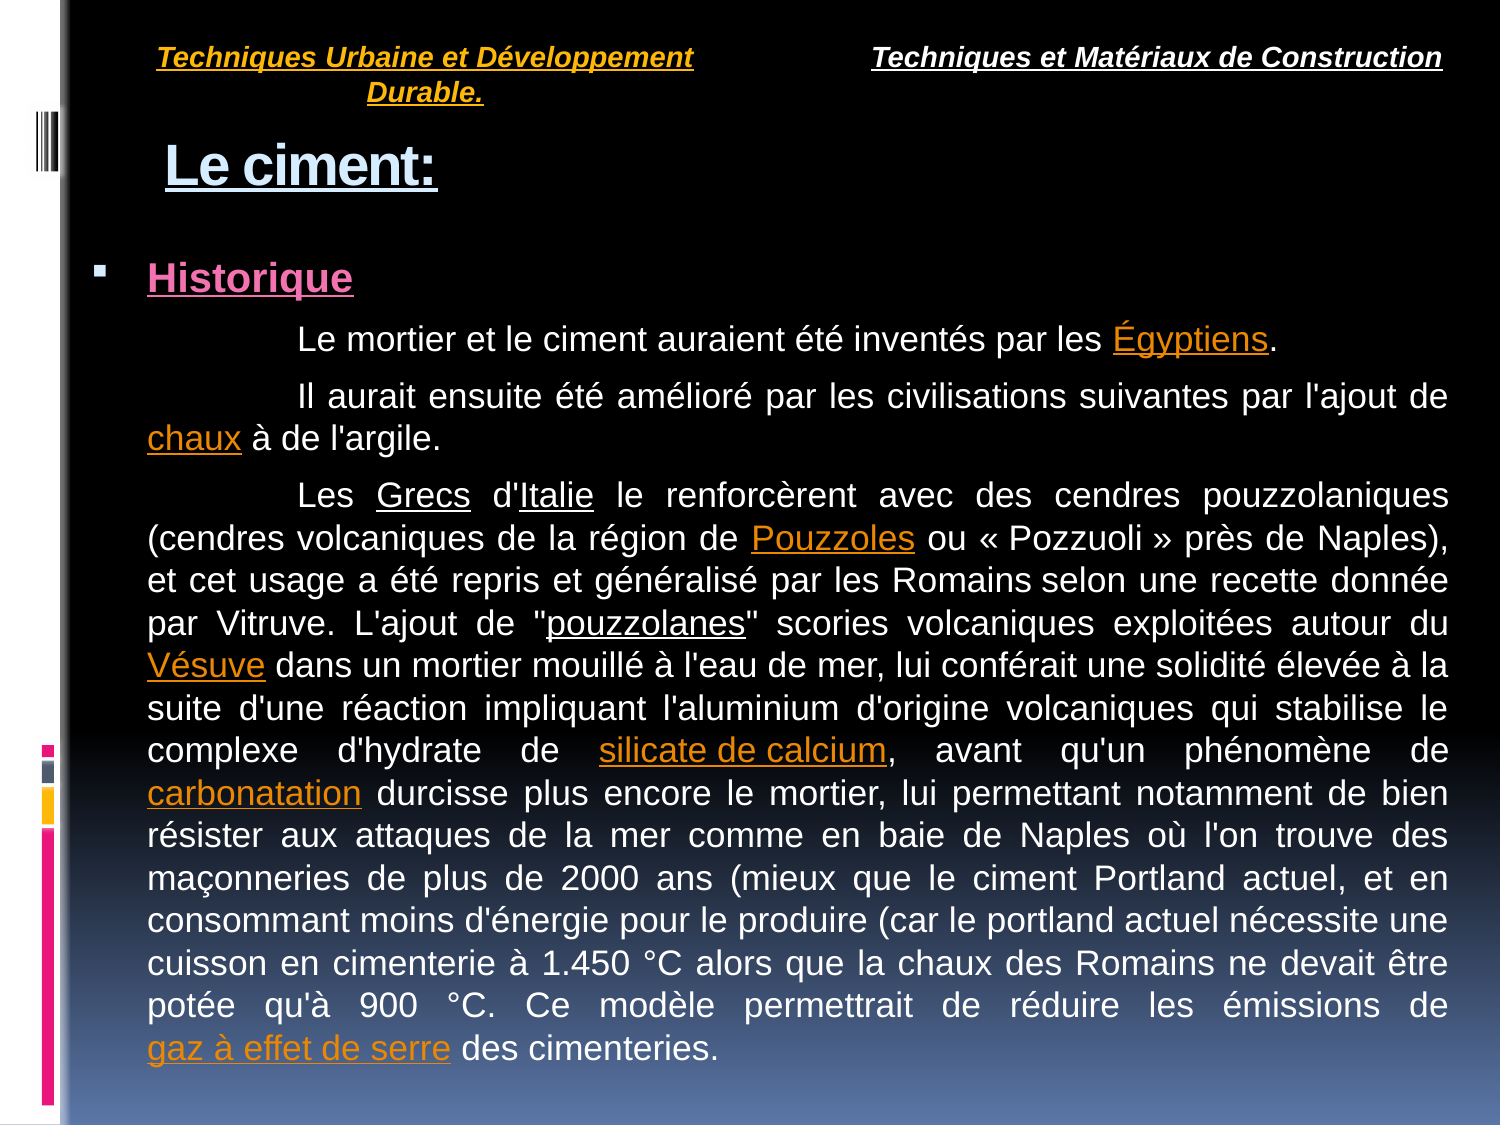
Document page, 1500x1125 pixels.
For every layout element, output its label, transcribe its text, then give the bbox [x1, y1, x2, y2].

text_box Techniques et Matériaux de Construction [856, 30, 1500, 81]
text_box Techniques Urbaine et Développement Durable. [100, 30, 750, 116]
list Historique Le mortier et le ciment auraient été inventés par les Égyptiens. Il aurait ensuite été amélioré par les civilisations suivantes par l'ajout de chaux à de l'argile. Les Grecs d'Italie le renforcèrent avec des cendres pouzzolaniques (cendres volcaniques de la région de Pouzzoles ou « Pozzuoli » près de Naples), et cet usage a été repris et généralisé par les Romains selon une recette donnée par Vitruve. L'ajout de "pouzzolanes" scories volcaniques exploitées autour du Vésuve dans un mortier mouillé à l'eau de mer, lui conférait une solidité élevée à la suite d'une réaction impliquant l'aluminium d'origine volcaniques qui stabilise le complexe d'hydrate de silicate de calcium, avant qu'un phénomène de carbonatation durcisse plus encore le mortier, lui permettant notamment de bien résister aux attaques de la mer comme en baie de Naples où l'on trouve des maçonneries de plus de 2000 ans (mieux que le ciment Portland actuel, et en consommant moins d'énergie pour le produire (car le portland actuel nécessite une cuisson en cimenterie à 1.450 °C alors que la chaux des Romains ne devait être potée qu'à 900 °C. Ce modèle permettrait de réduire les émissions de gaz à effet de serre des cimenteries. [64, 243, 1465, 994]
title Le ciment: [150, 119, 491, 232]
